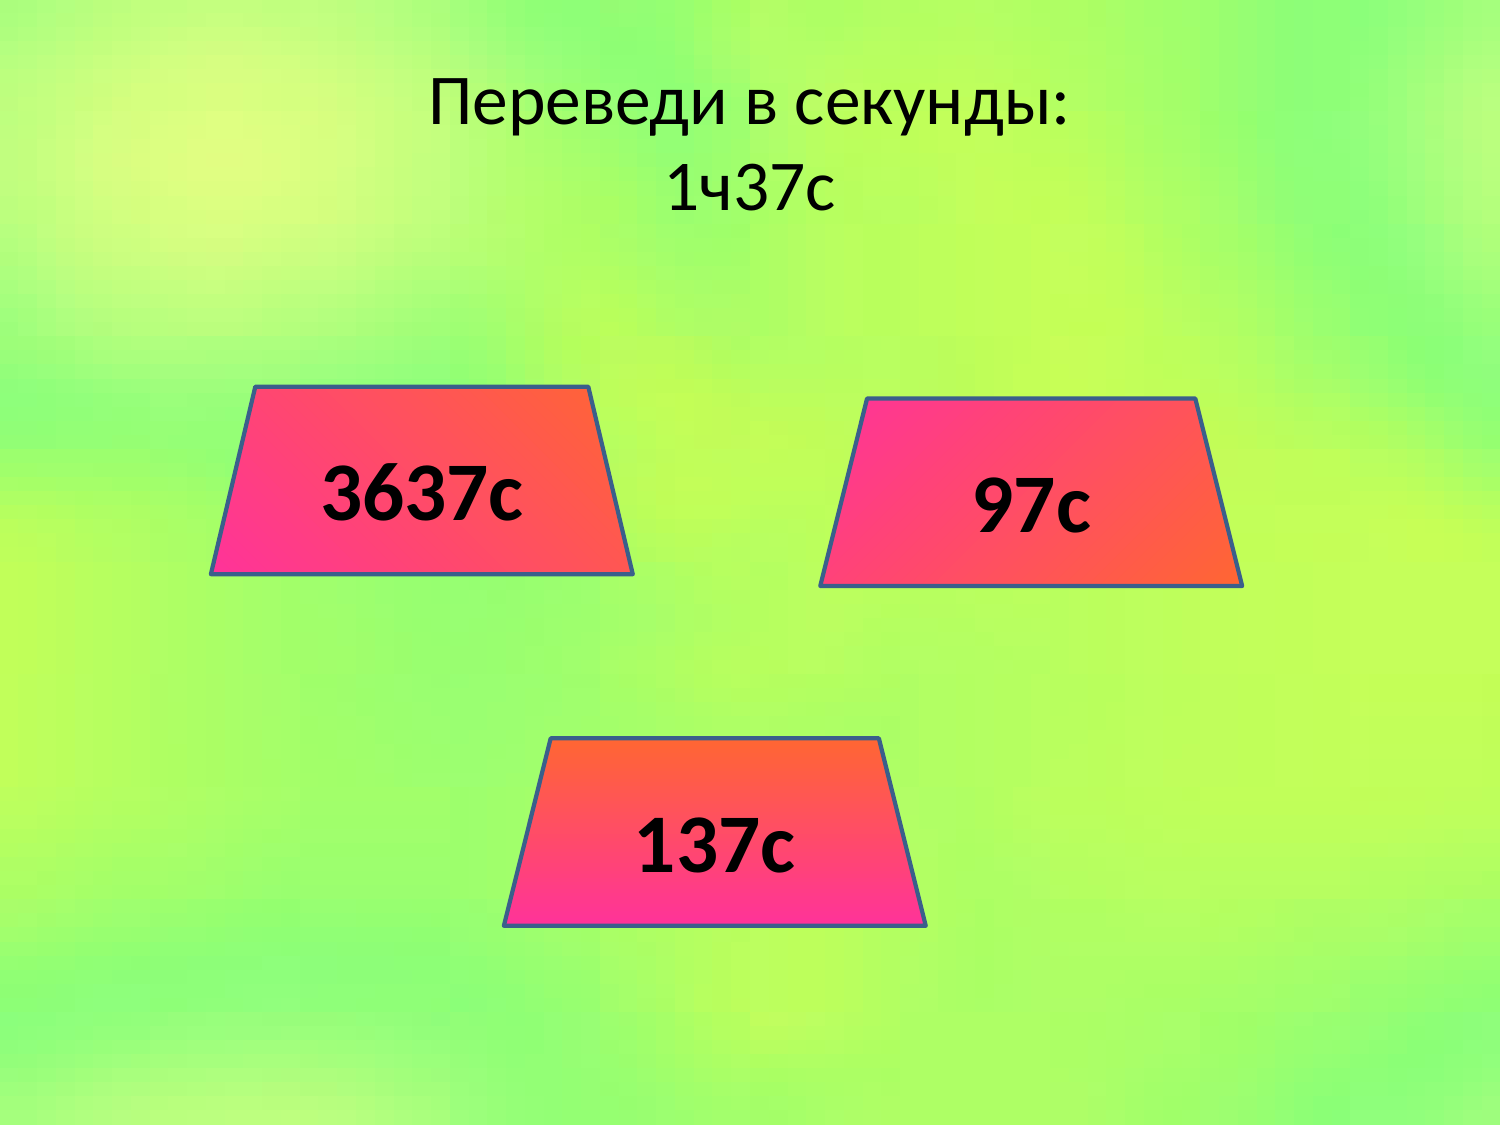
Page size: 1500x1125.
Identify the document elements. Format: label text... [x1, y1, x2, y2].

text_box 137с [501, 736, 928, 928]
title Переведи в секунды: 1ч37с [75, 45, 1425, 233]
text_box 97с [818, 396, 1245, 589]
text_box 3637с [208, 384, 635, 577]
picture [0, 0, 1500, 1125]
